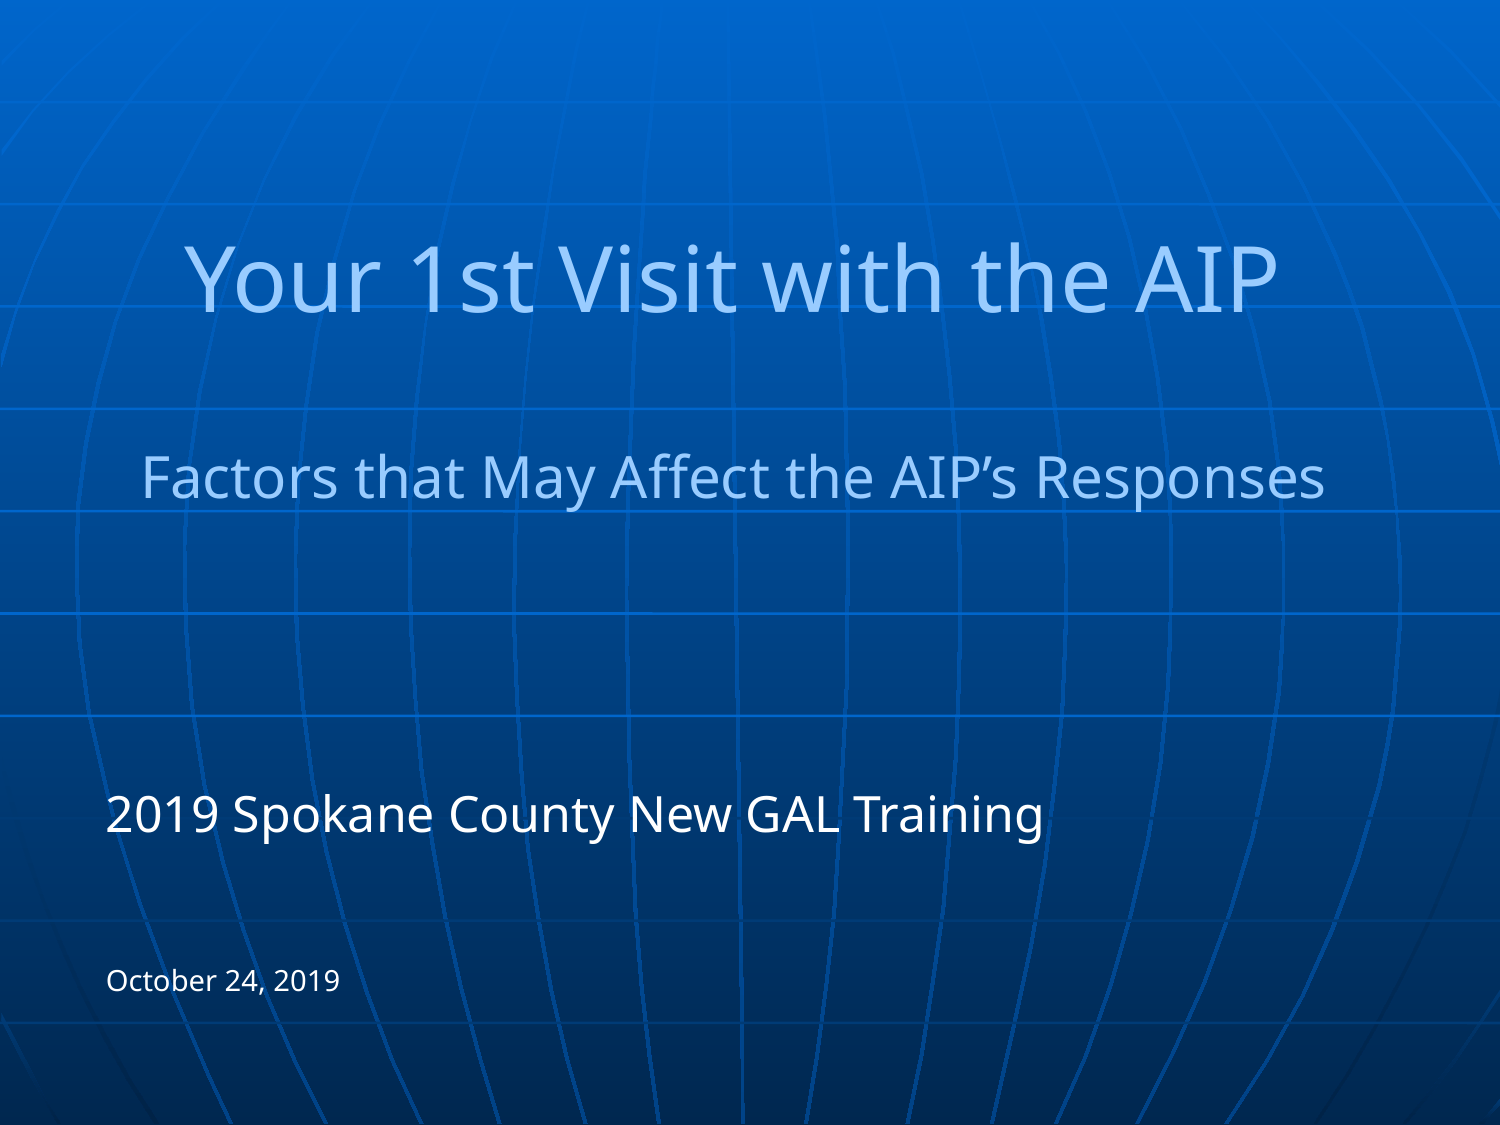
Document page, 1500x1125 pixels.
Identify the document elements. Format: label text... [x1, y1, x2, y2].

text_box 2019 Spokane County New GAL Training October 24, 2019 [91, 774, 1459, 1006]
title Your 1st Visit with the AIP Factors that May Affect the AIP’s Responses [60, 212, 1407, 519]
